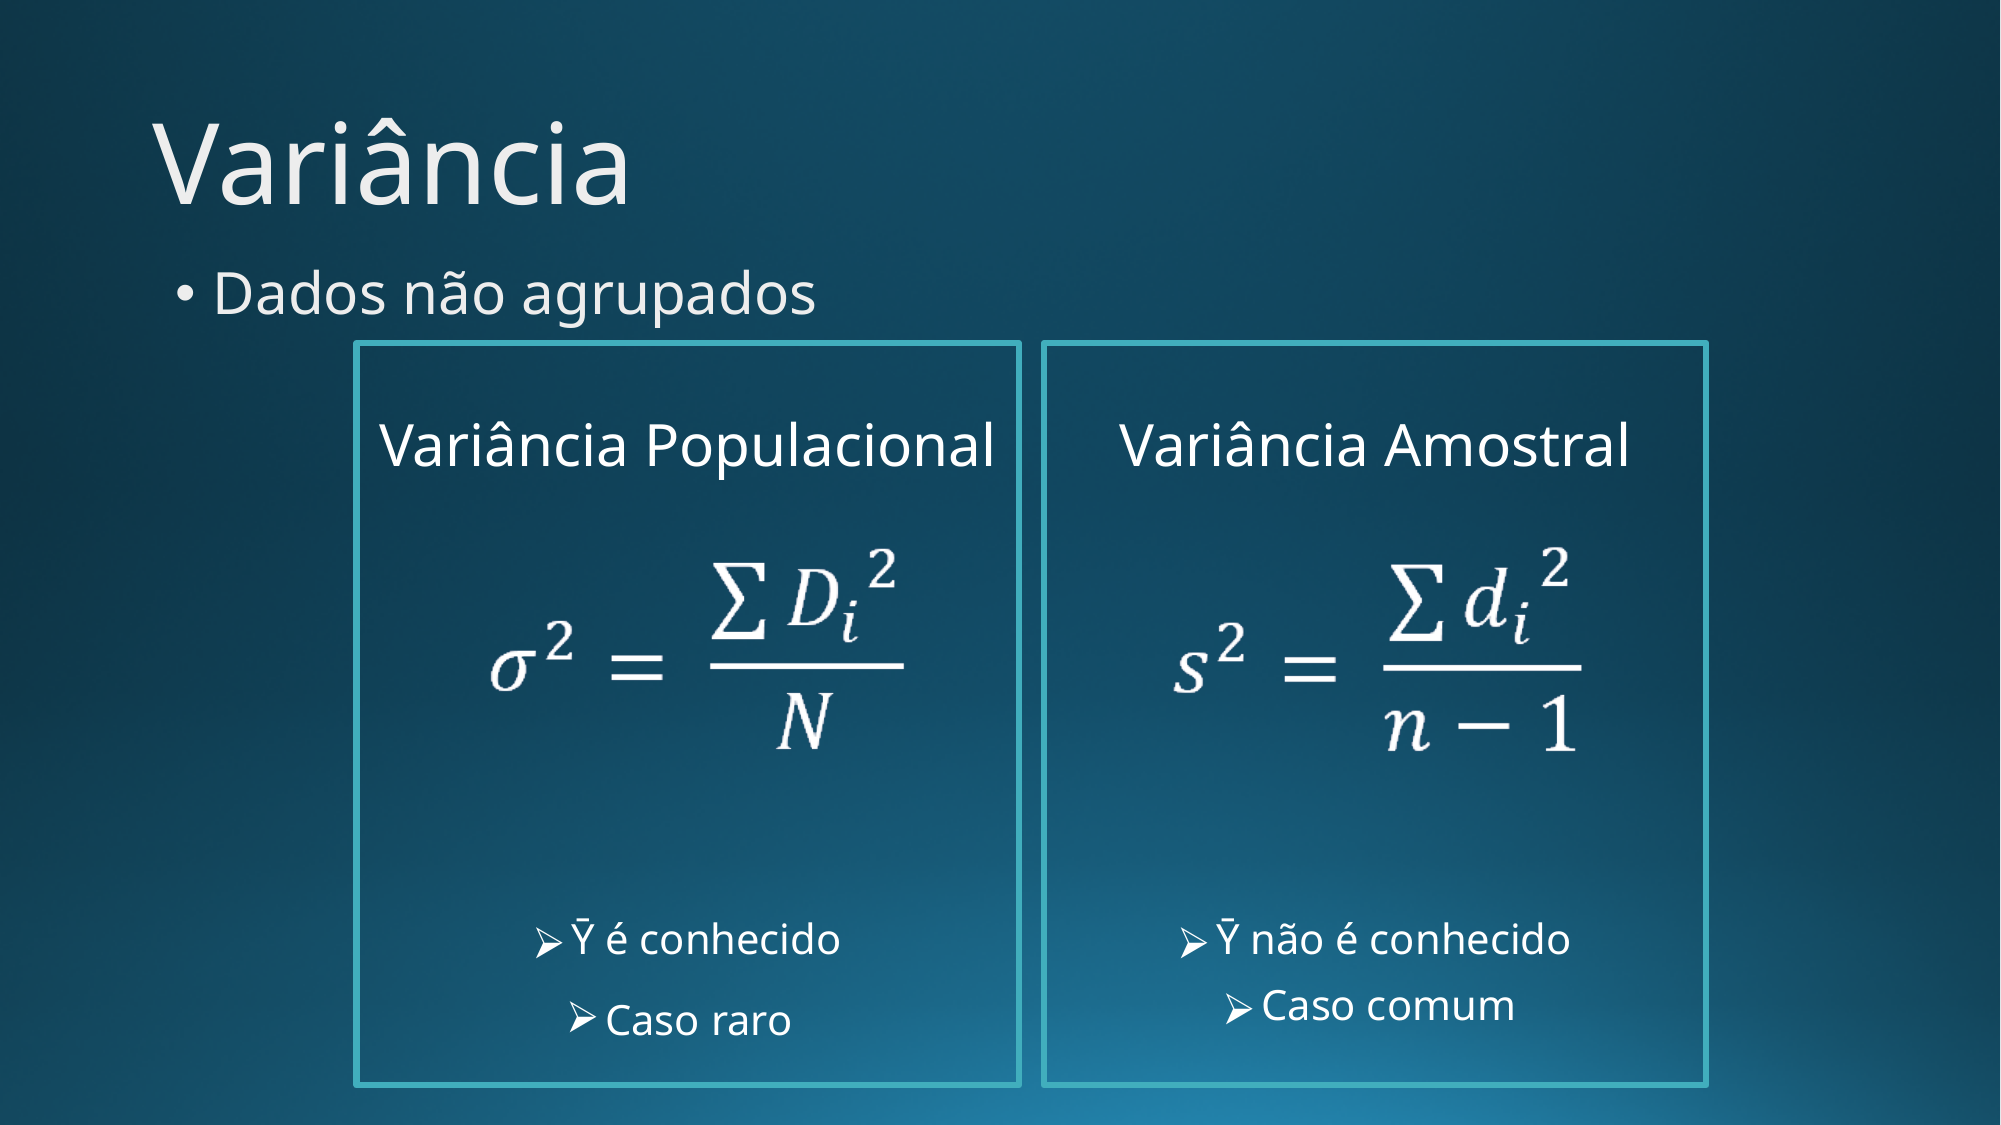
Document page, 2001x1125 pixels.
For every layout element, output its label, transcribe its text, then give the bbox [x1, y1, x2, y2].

text_box Variância [137, 59, 1863, 278]
text_box Variância Amostral Ῡ não é conhecido Caso comum [1044, 343, 1707, 1086]
text_box Variância Populacional Ῡ é conhecido Caso raro [356, 343, 1019, 1086]
picture [0, 0, 2001, 1125]
text_box Dados não agrupados [160, 257, 1840, 971]
